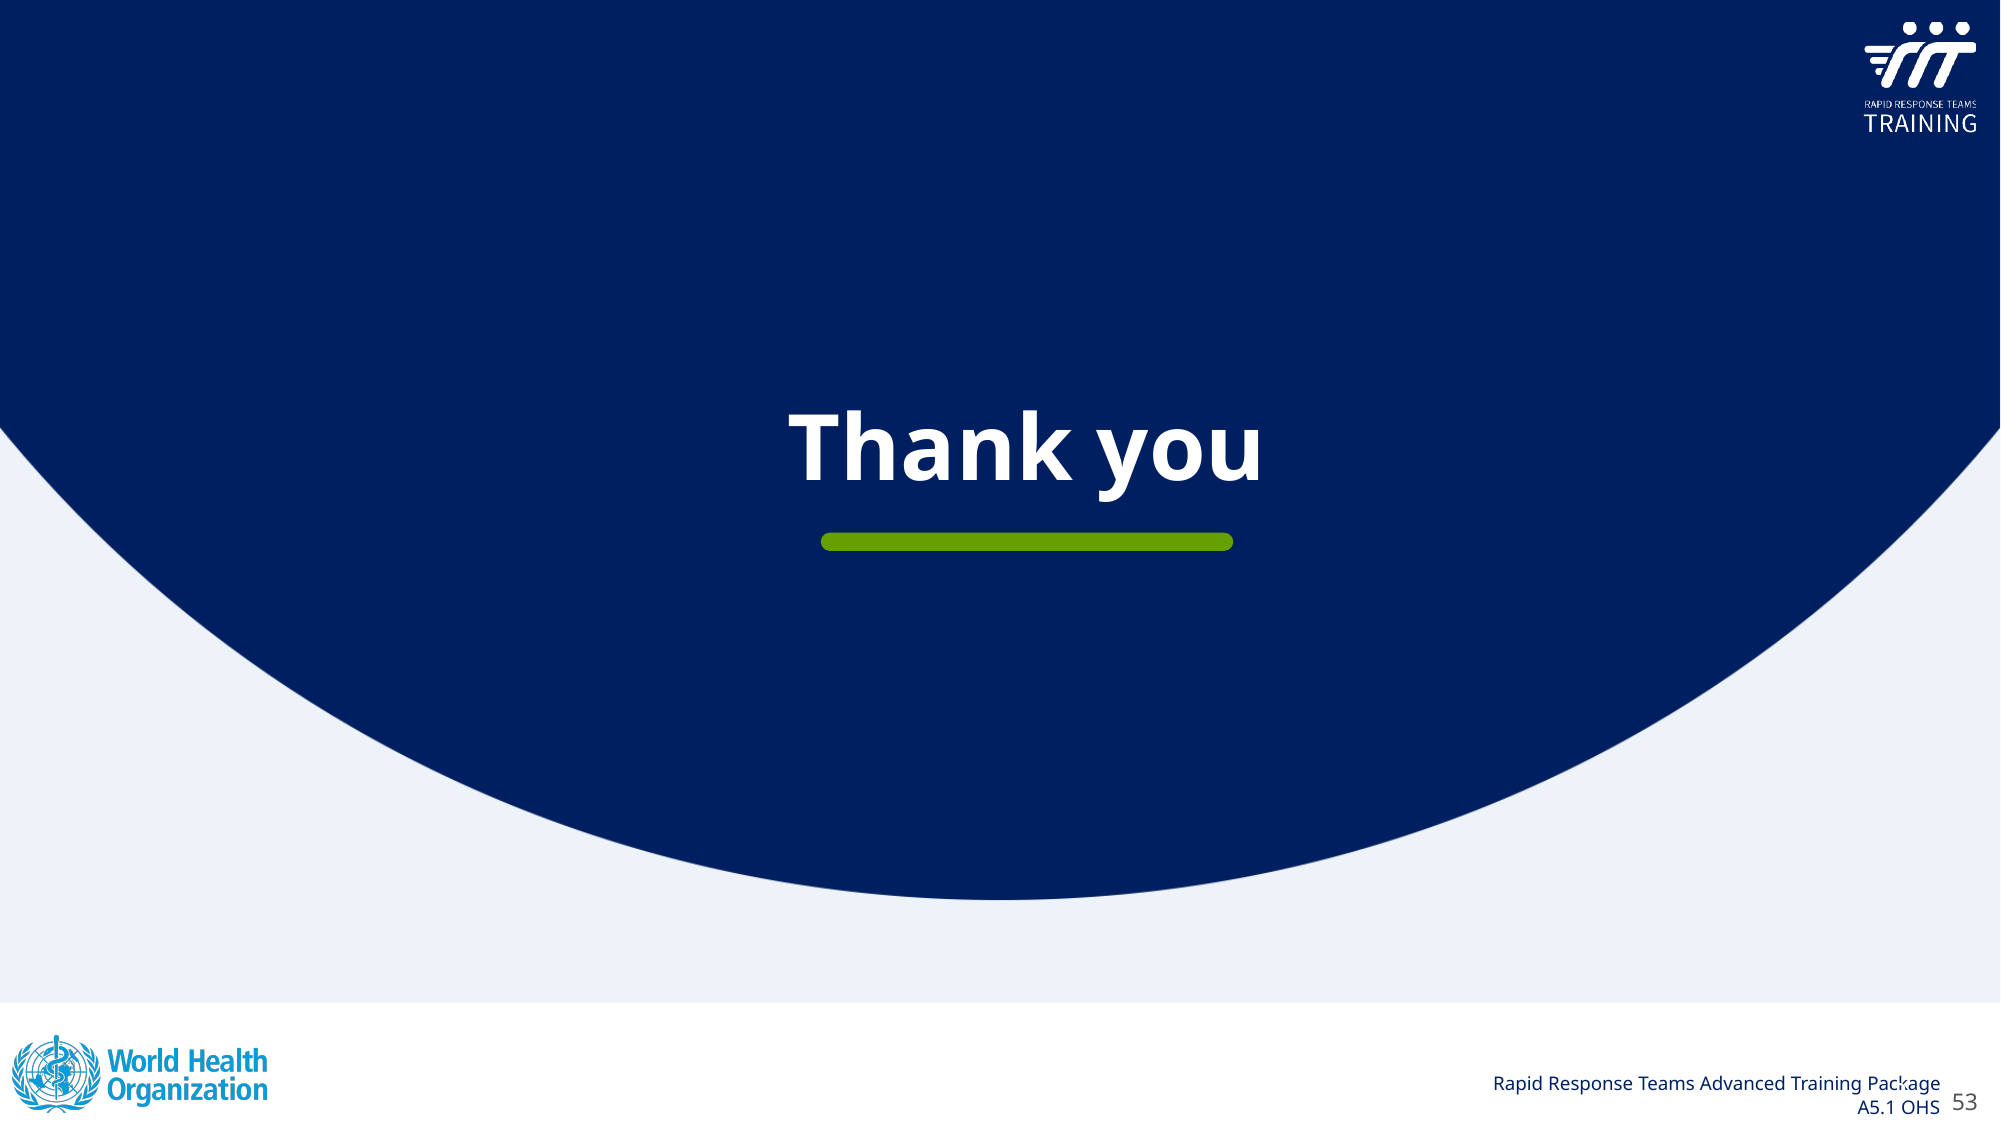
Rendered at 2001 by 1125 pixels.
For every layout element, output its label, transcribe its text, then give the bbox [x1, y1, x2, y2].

slide_number 53 [1882, 1037, 1930, 1092]
picture [58, 1050, 64, 1058]
picture [12, 1083, 48, 1113]
picture [0, 0, 2001, 1003]
picture [12, 1035, 267, 1113]
